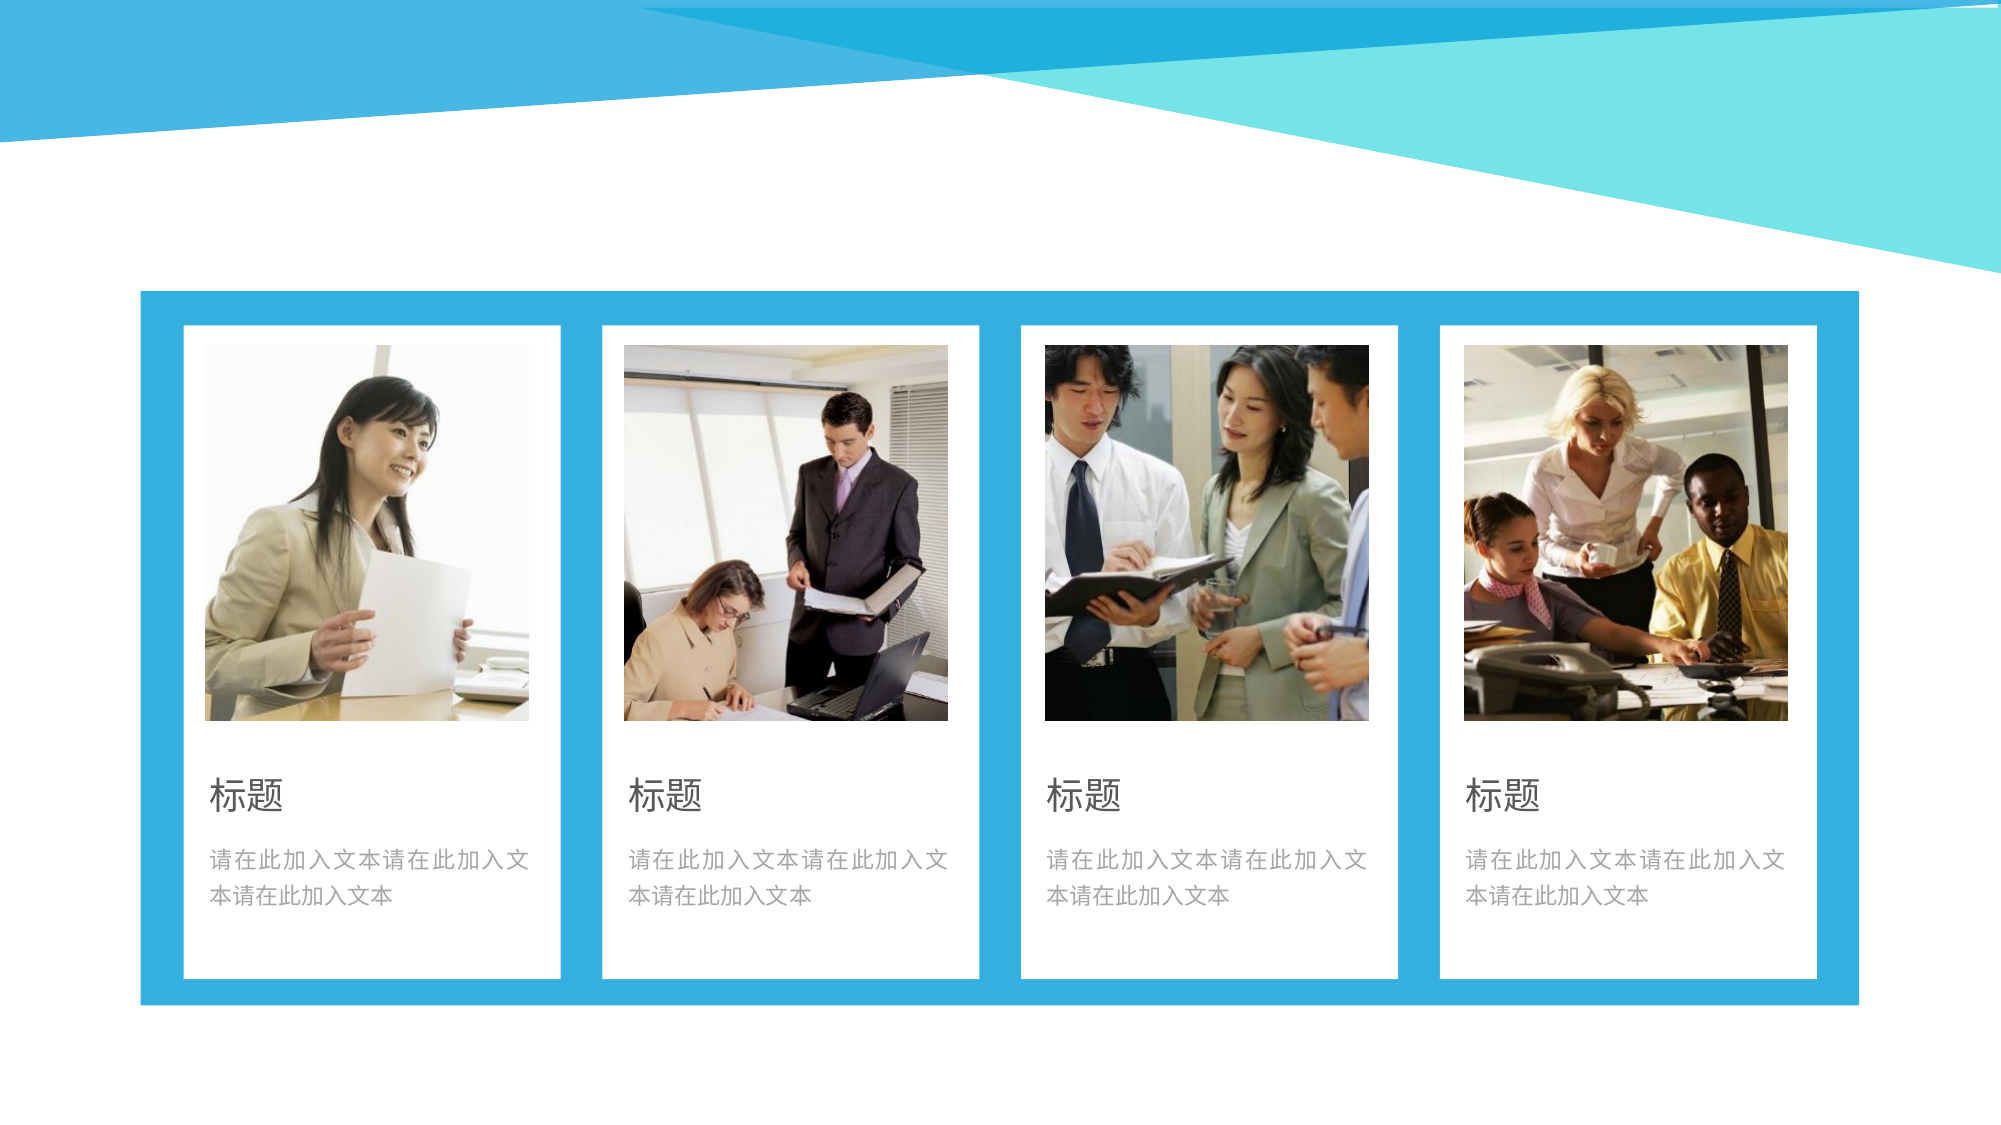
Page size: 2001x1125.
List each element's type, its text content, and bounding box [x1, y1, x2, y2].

text_box [183, 325, 561, 980]
text_box 请在此加入文本请在此加入文本请在此加入文本 [1032, 830, 1383, 962]
text_box 请在此加入文本请在此加入文本请在此加入文本 [194, 830, 545, 962]
text_box 标题 [613, 764, 953, 820]
picture [1045, 345, 1369, 721]
text_box 请在此加入文本请在此加入文本请在此加入文本 [613, 830, 964, 962]
text_box 标题 [1032, 764, 1372, 820]
picture [624, 345, 948, 721]
text_box [1021, 325, 1399, 980]
text_box 标题 [194, 764, 534, 820]
text_box [1439, 325, 1817, 980]
picture [205, 345, 529, 721]
picture [1464, 345, 1788, 721]
text_box 请在此加入文本请在此加入文本请在此加入文本 [1450, 830, 1801, 962]
text_box [602, 325, 980, 980]
text_box [140, 291, 1860, 1006]
text_box 标题 [1450, 764, 1790, 820]
